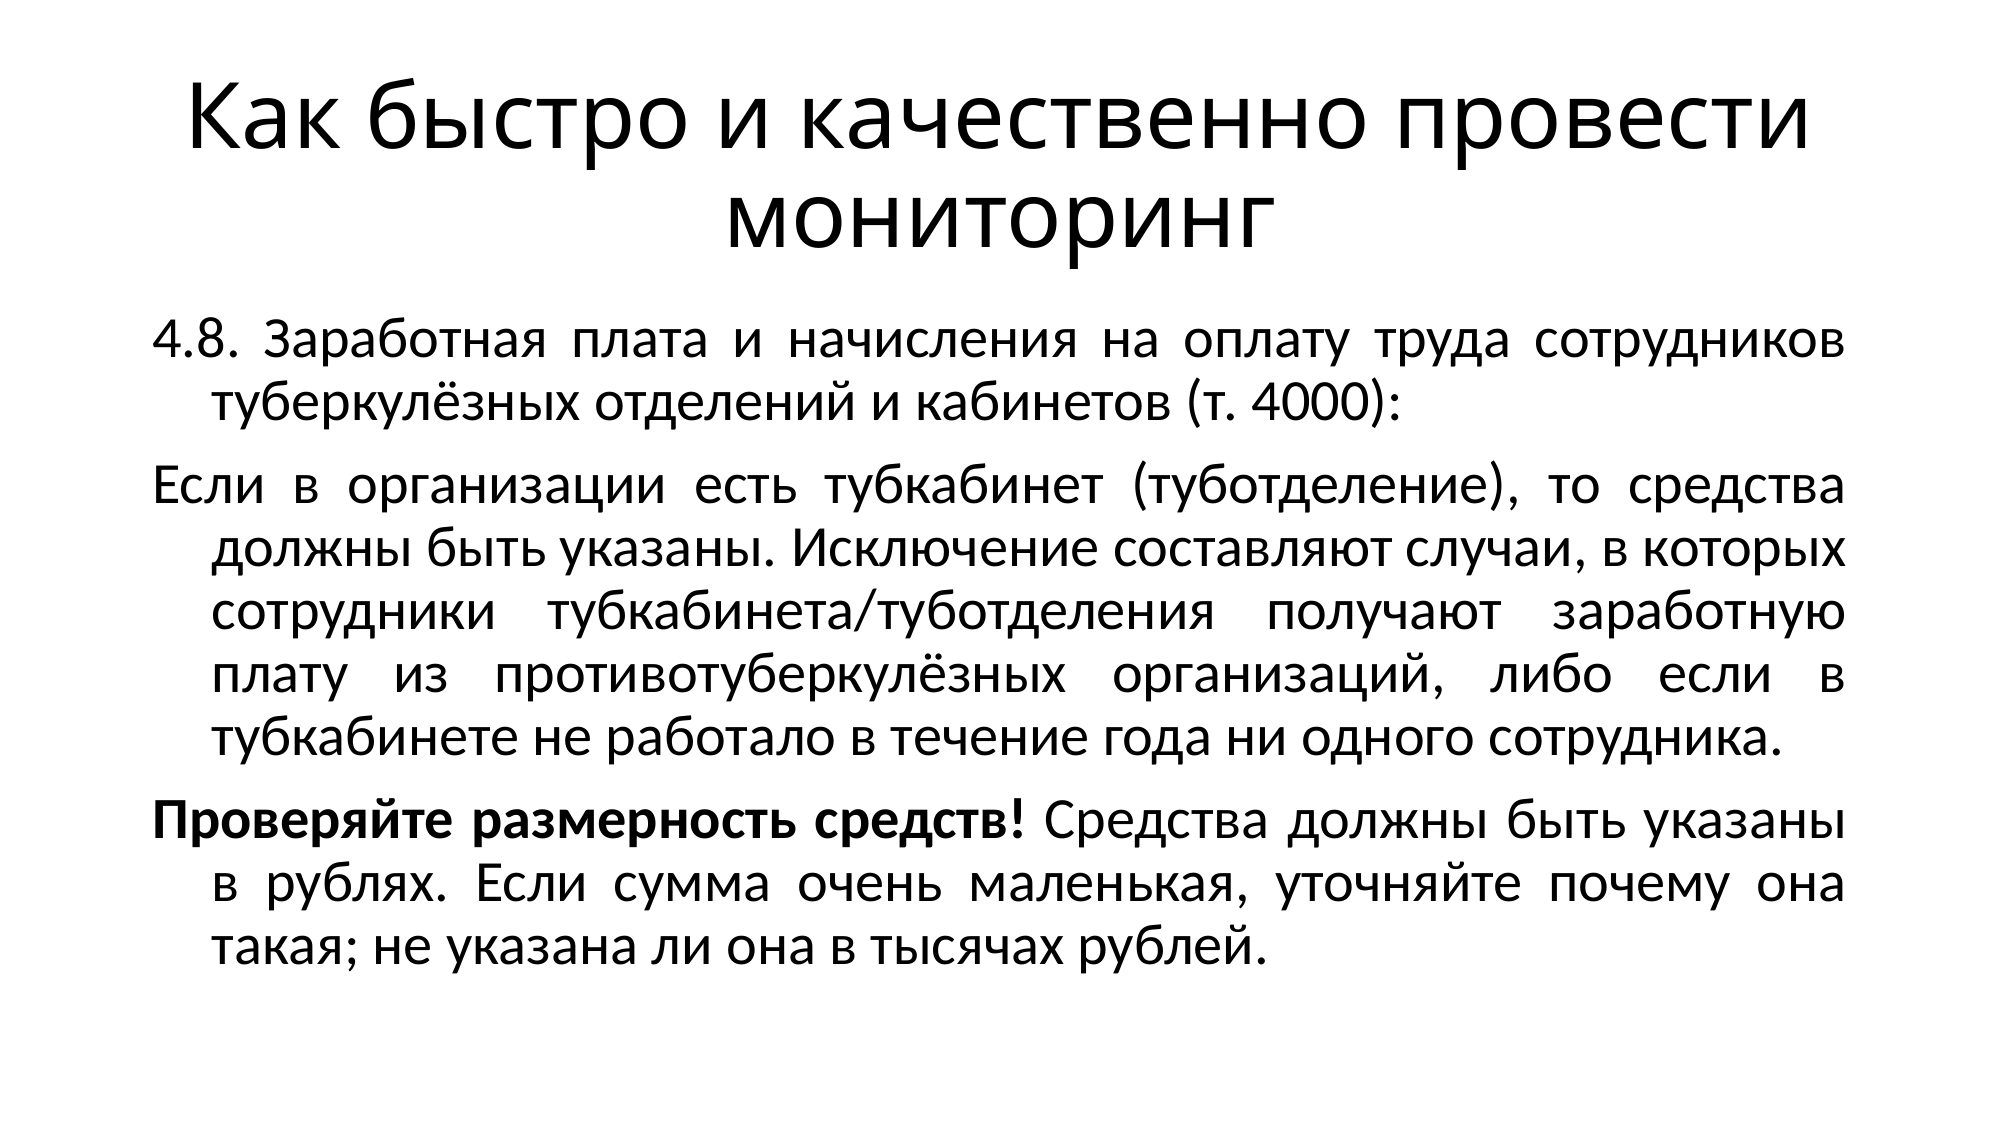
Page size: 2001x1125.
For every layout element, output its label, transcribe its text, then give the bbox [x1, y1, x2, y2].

title Как быстро и качественно провести мониторинг [137, 59, 1863, 278]
list 4.8. Заработная плата и начисления на оплату труда сотрудников туберкулёзных отделений и кабинетов (т. 4000): Если в организации есть тубкабинет (туботделение), то средства должны быть указаны. Исключение составляют случаи, в которых сотрудники тубкабинета/туботделения получают заработную плату из противотуберкулёзных организаций, либо если в тубкабинете не работало в течение года ни одного сотрудника. Проверяйте размерность средств! Средства должны быть указаны в рублях. Если сумма очень маленькая, уточняйте почему она такая; не указана ли она в тысячах рублей. [137, 299, 1863, 1100]
